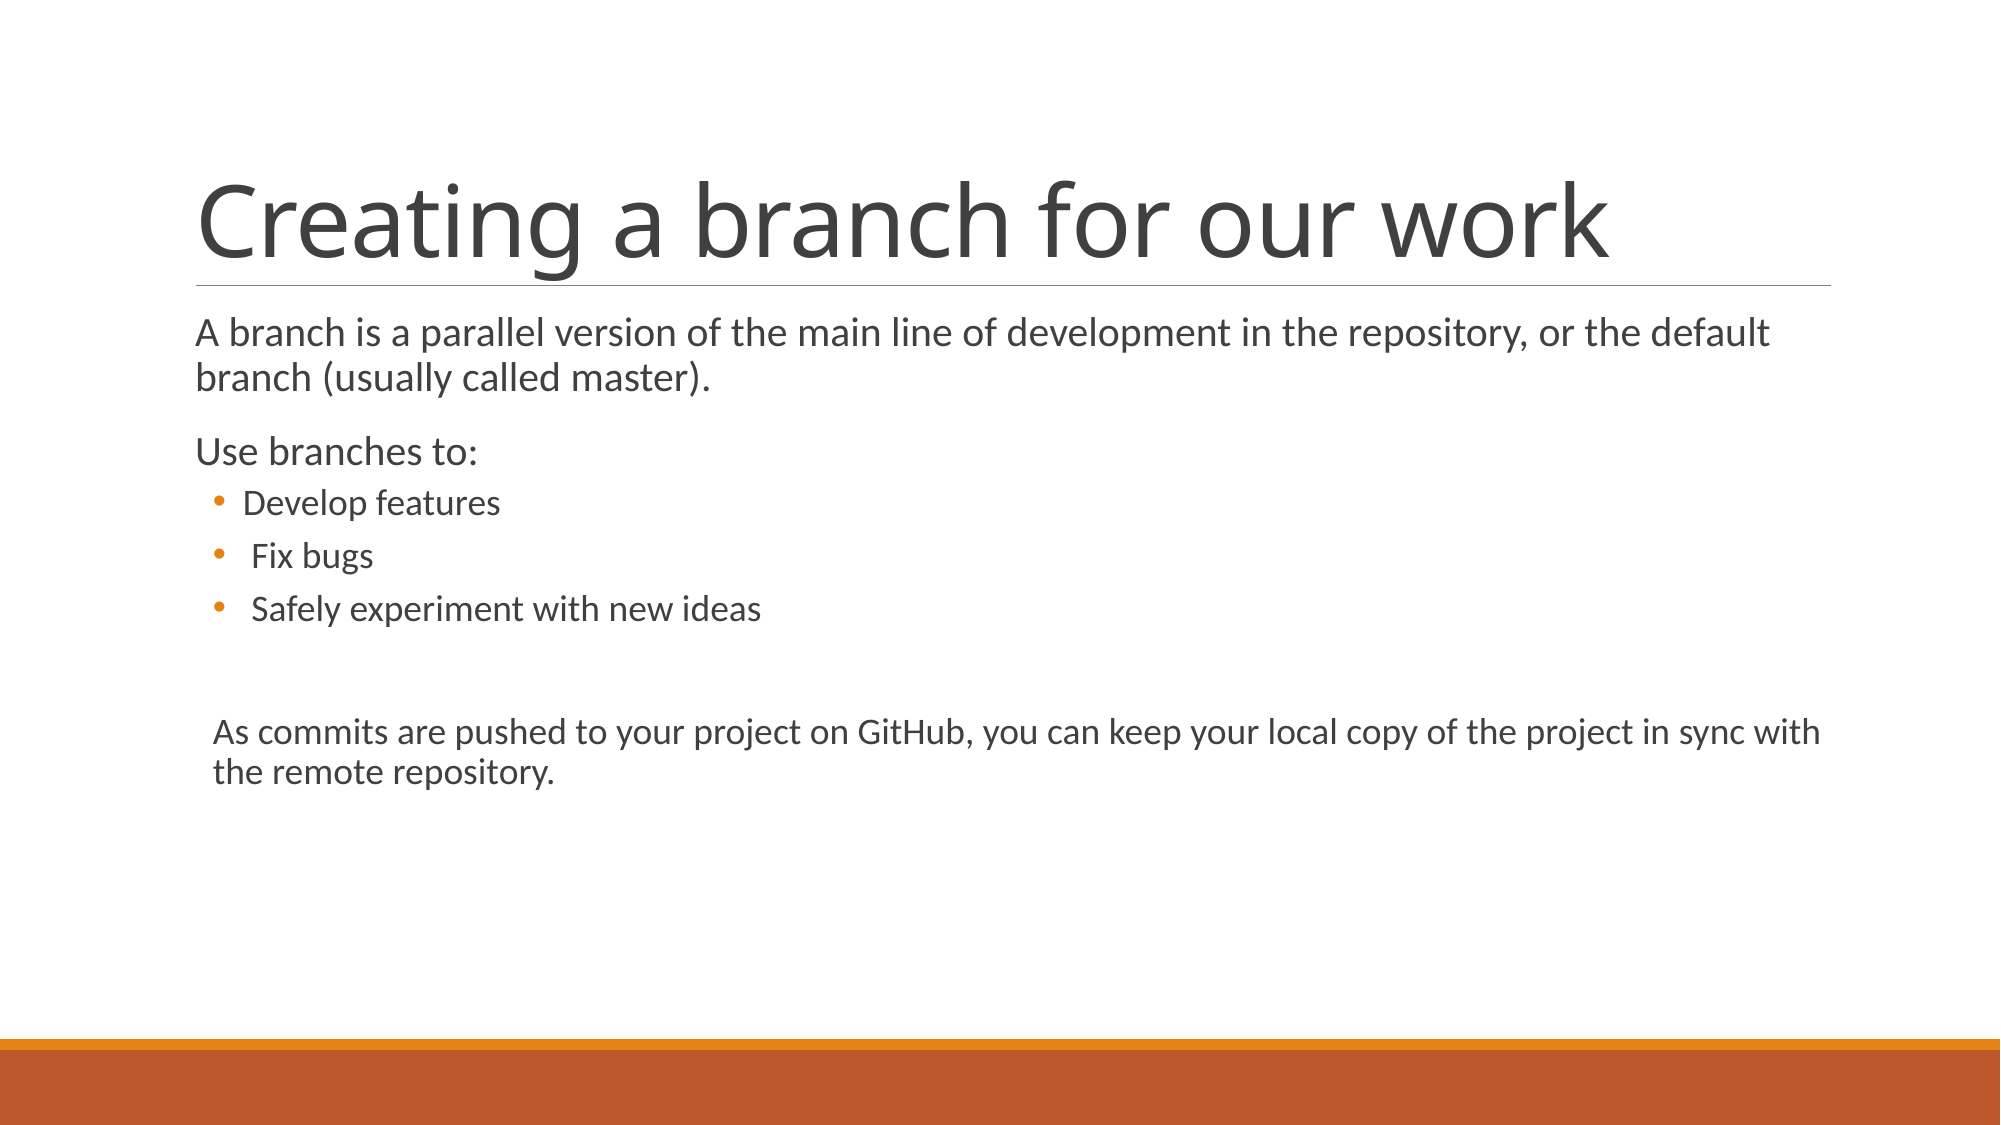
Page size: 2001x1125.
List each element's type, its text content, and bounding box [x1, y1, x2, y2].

title Creating a branch for our work [180, 47, 1830, 285]
list A branch is a parallel version of the main line of development in the repository, or the default branch (usually called master). Use branches to: Develop features Fix bugs Safely experiment with new ideas As commits are pushed to your project on GitHub, you can keep your local copy of the project in sync with the remote repository. [180, 302, 1830, 963]
